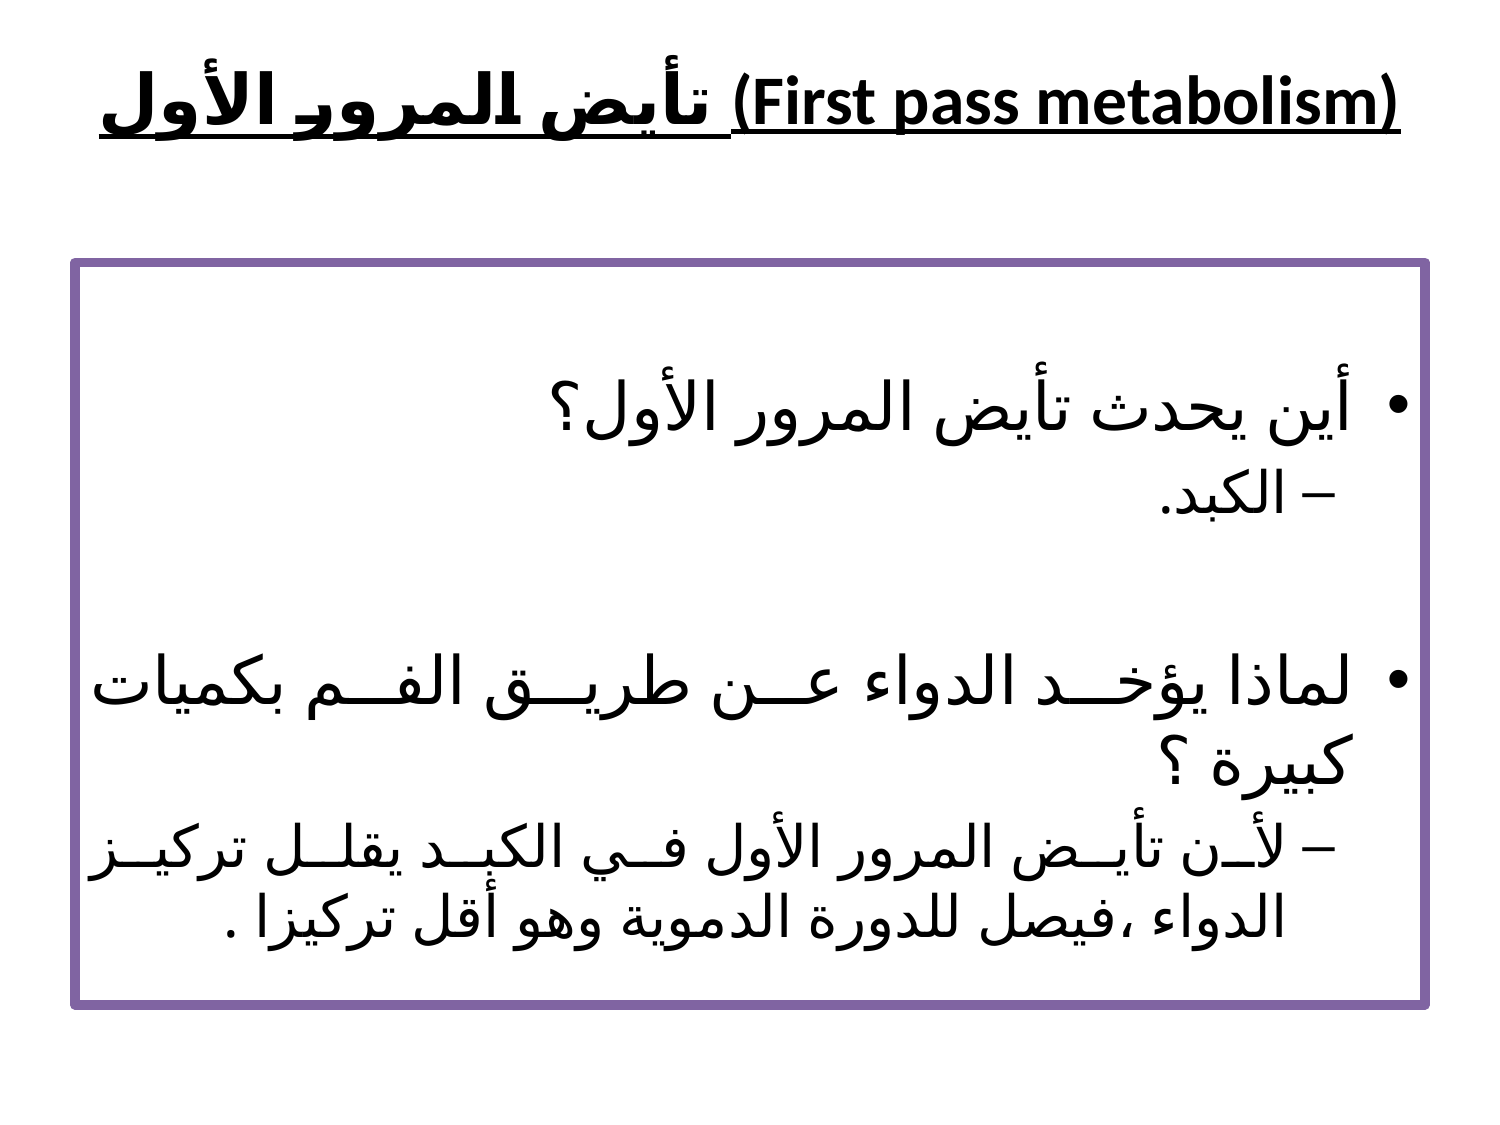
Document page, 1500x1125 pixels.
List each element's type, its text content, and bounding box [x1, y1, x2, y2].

list أين يحدث تأيض المرور الأول؟ الكبد. لماذا يؤخد الدواء عن طريق الفم بكميات كبيرة ؟ لأن تأيض المرور الأول في الكبد يقلل تركيز الدواء ،فيصل للدورة الدموية وهو أقل تركيزا . [75, 262, 1425, 1005]
title تأيض المرور الأول (First pass metabolism) [75, 45, 1425, 233]
